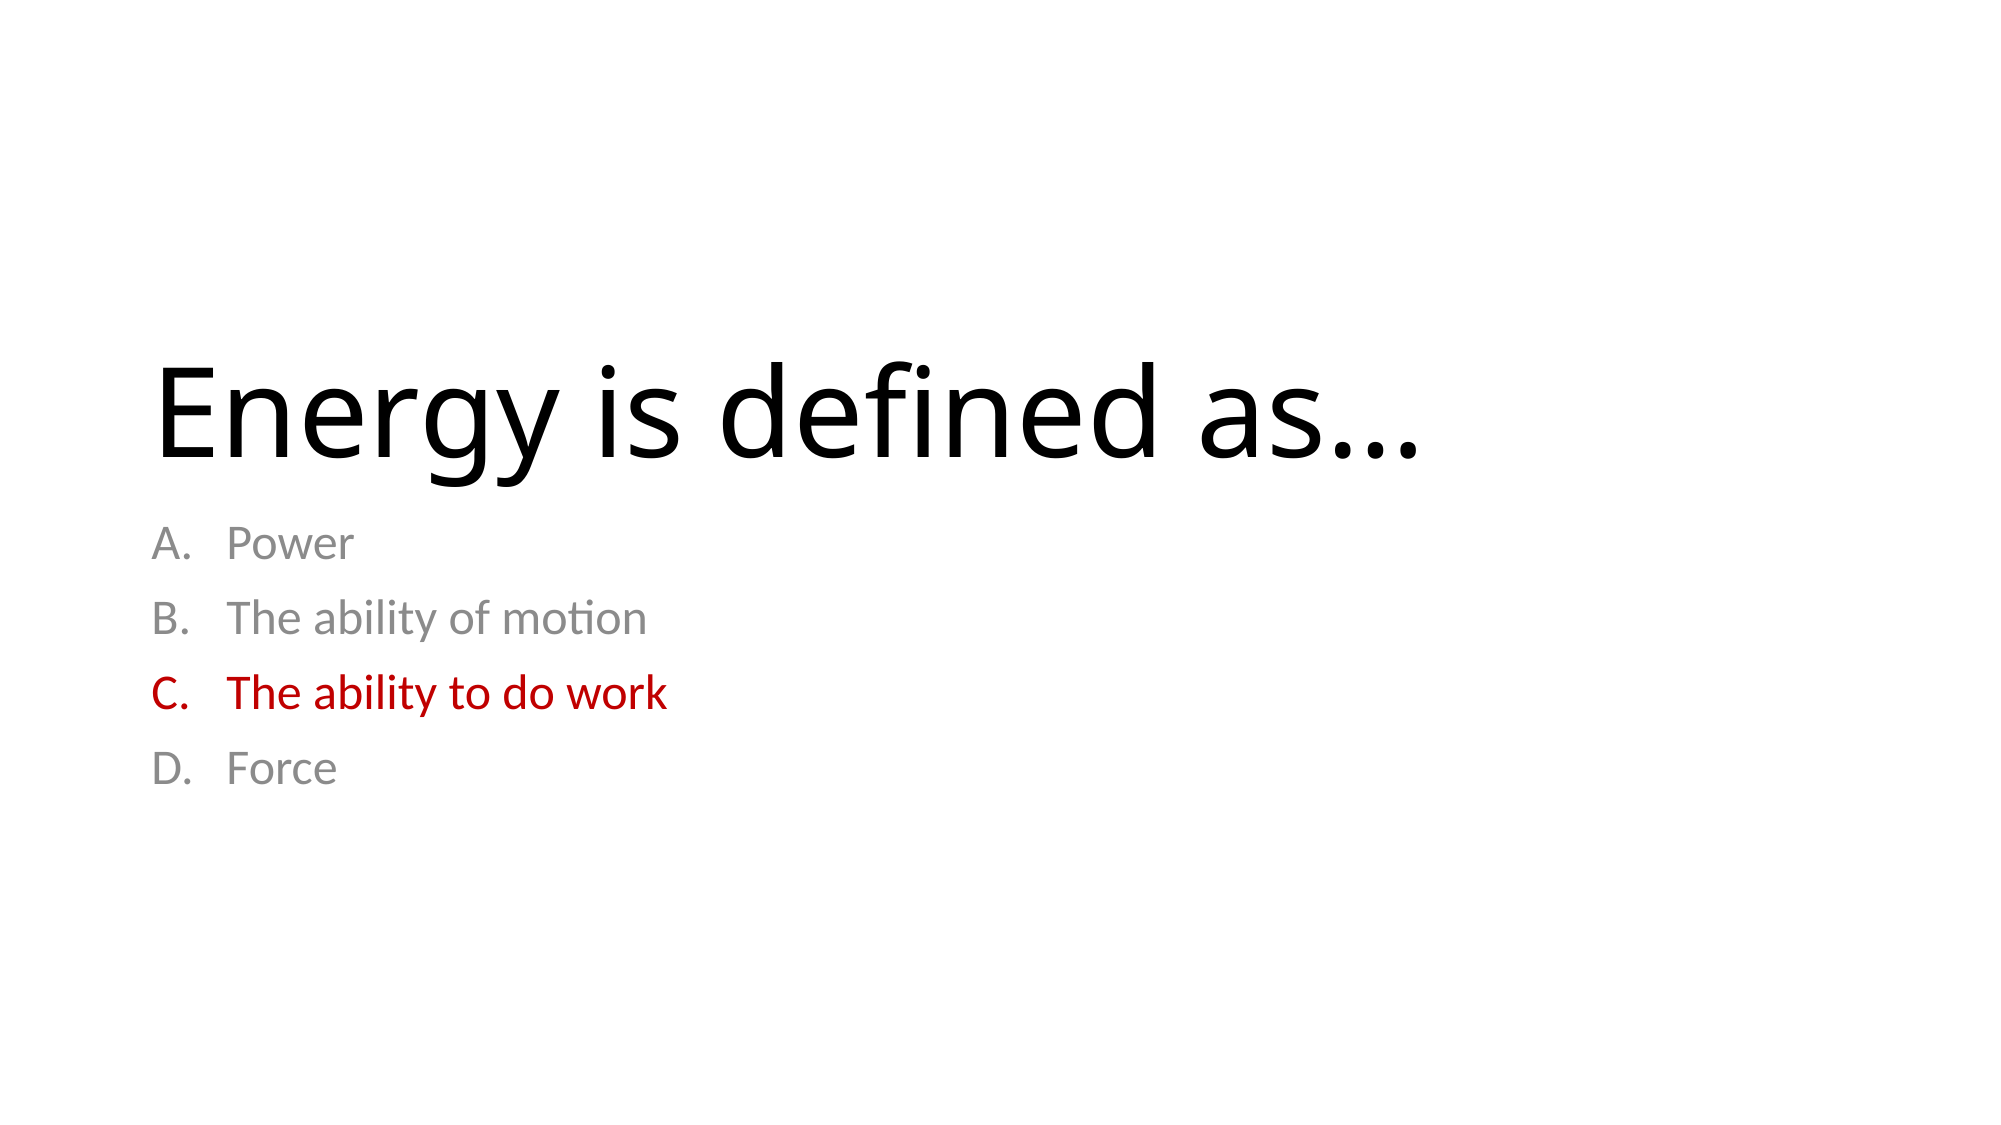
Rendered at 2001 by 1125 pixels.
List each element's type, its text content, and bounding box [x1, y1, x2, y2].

title Energy is defined as… [136, 280, 1862, 493]
list Power The ability of motion The ability to do work Force [136, 509, 1862, 999]
